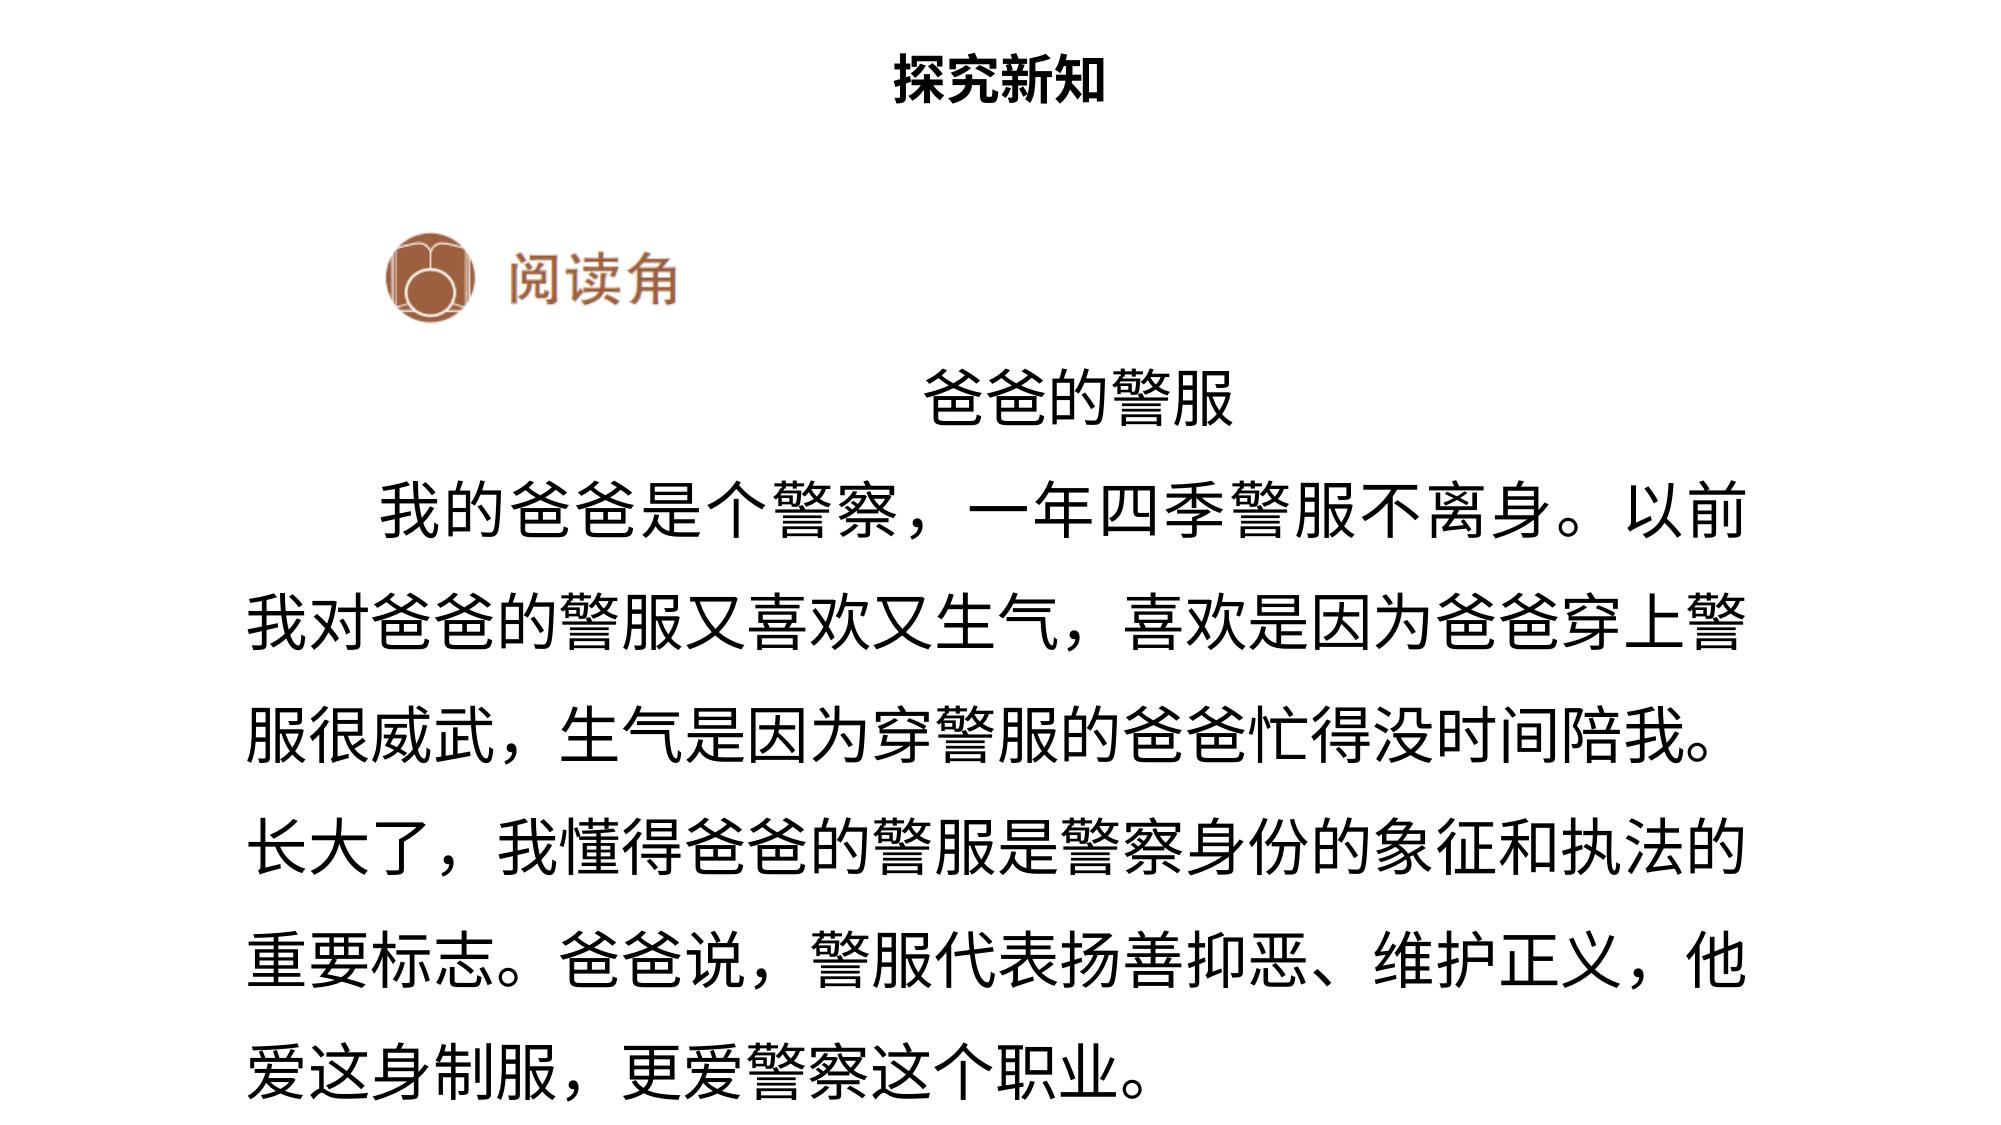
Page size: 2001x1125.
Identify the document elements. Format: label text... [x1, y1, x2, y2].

picture [379, 222, 689, 329]
title 探究新知 [193, 38, 1808, 119]
text_box 爸爸的警服 我的爸爸是个警察，一年四季警服不离身。以前我对爸爸的警服又喜欢又生气，喜欢是因为爸爸穿上警服很威武，生气是因为穿警服的爸爸忙得没时间陪我。长大了，我懂得爸爸的警服是警察身份的象征和执法的重要标志。爸爸说，警服代表扬善抑恶、维护正义，他爱这身制服，更爱警察这个职业。 [230, 313, 1766, 667]
